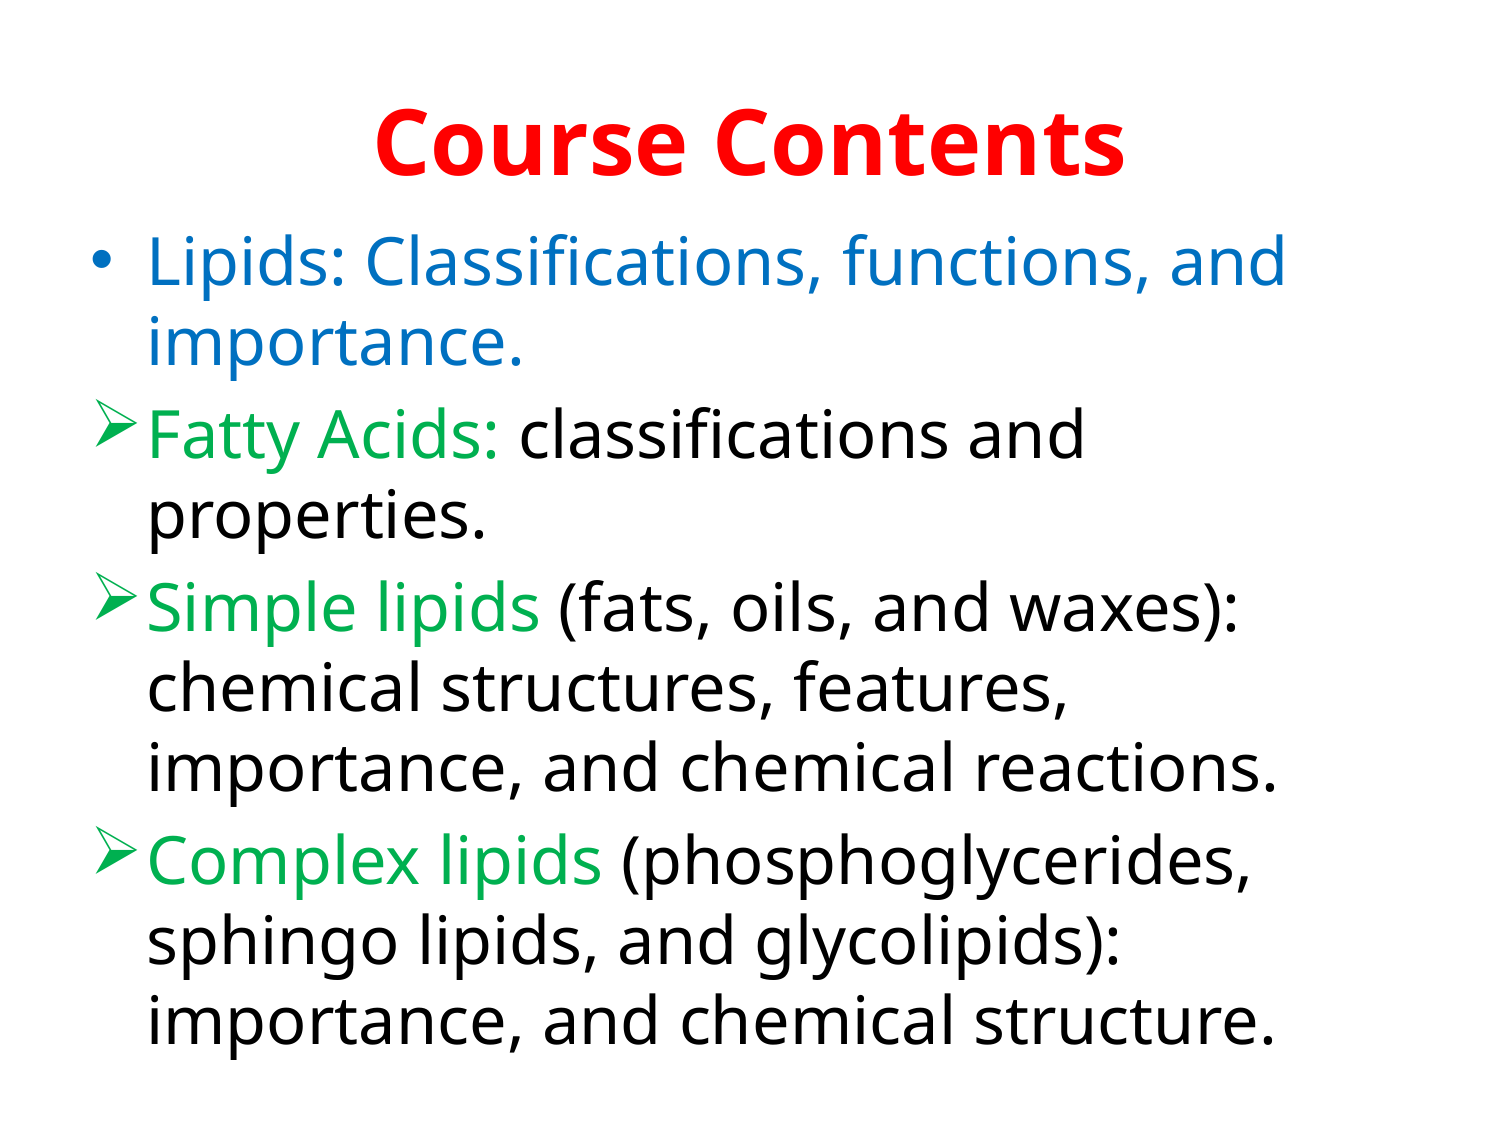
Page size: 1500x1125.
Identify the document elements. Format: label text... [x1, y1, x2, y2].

title Course Contents [75, 45, 1425, 210]
list Lipids: Classifications, functions, and importance. Fatty Acids: classifications and properties. Simple lipids (fats, oils, and waxes): chemical structures, features, importance, and chemical reactions. Complex lipids (phosphoglycerides, sphingo lipids, and glycolipids): importance, and chemical structure. [75, 210, 1425, 1067]
